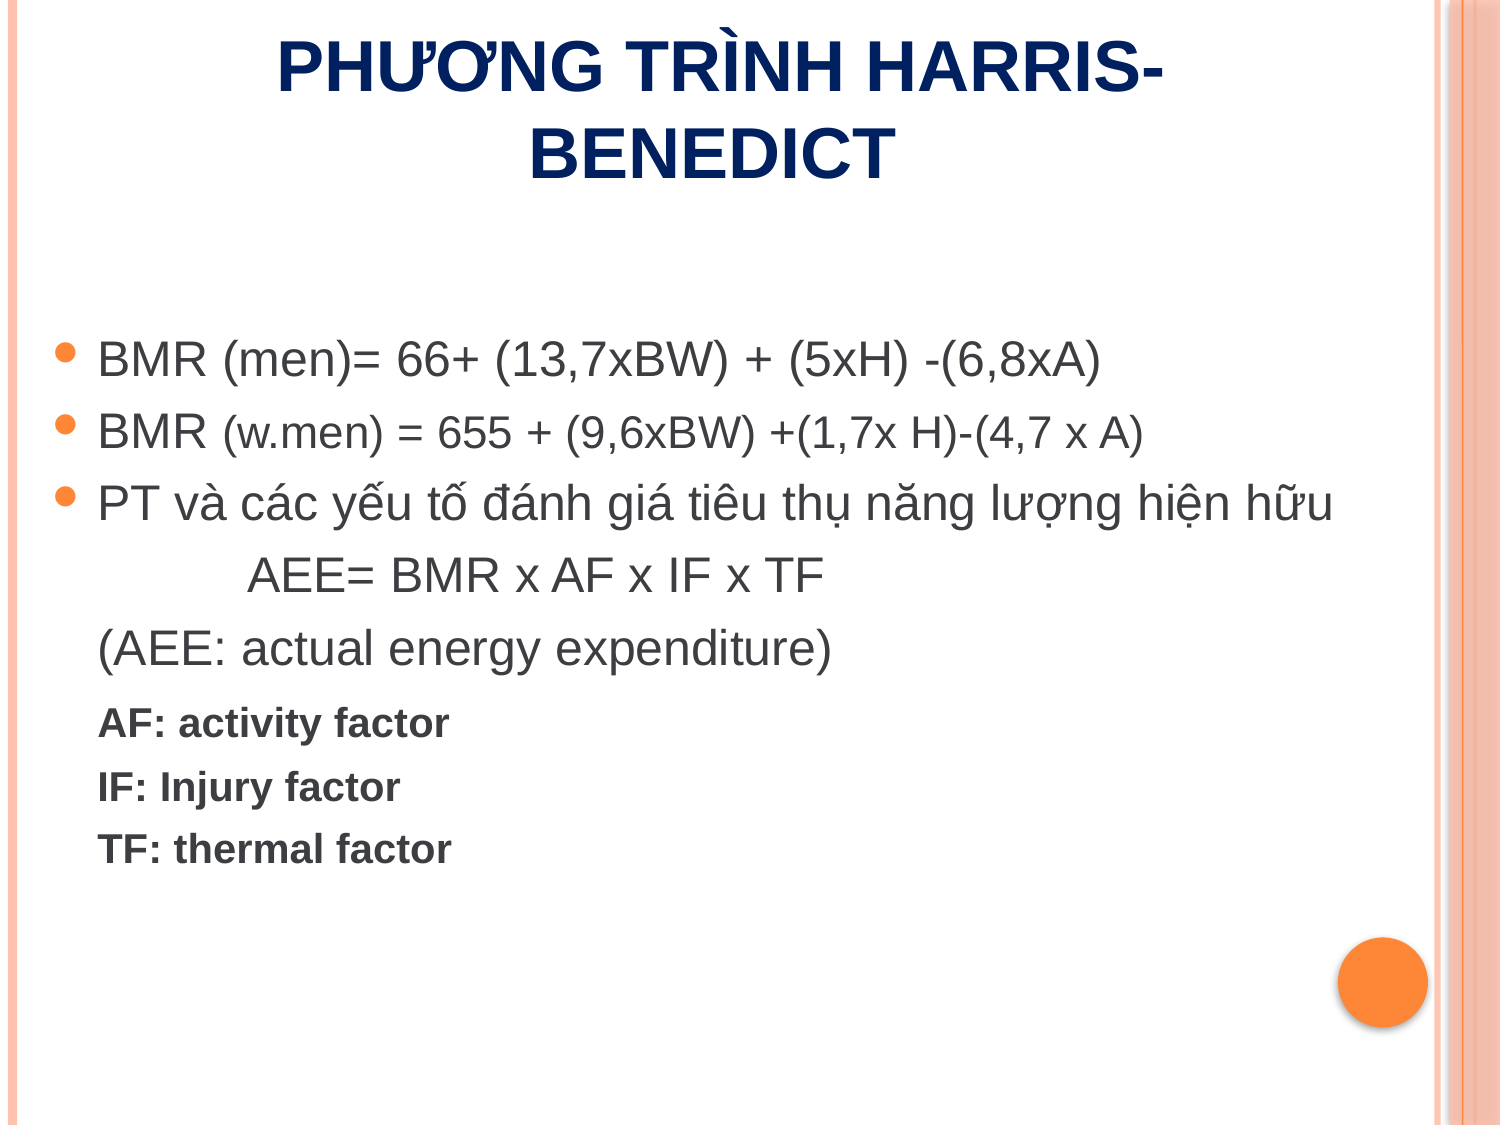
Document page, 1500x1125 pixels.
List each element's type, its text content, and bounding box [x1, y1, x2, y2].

list BMR (men)= 66+ (13,7xBW) + (5xH) -(6,8xA) BMR (w.men) = 655 + (9,6xBW) +(1,7x H)-(4,7 x A) PT và các yếu tố đánh giá tiêu thụ năng lượng hiện hữu AEE= BMR x AF x IF x TF (AEE: actual energy expenditure) AF: activity factor IF: Injury factor TF: thermal factor [37, 319, 1438, 1063]
title Phương trình Harris- benedict [99, 12, 1325, 200]
